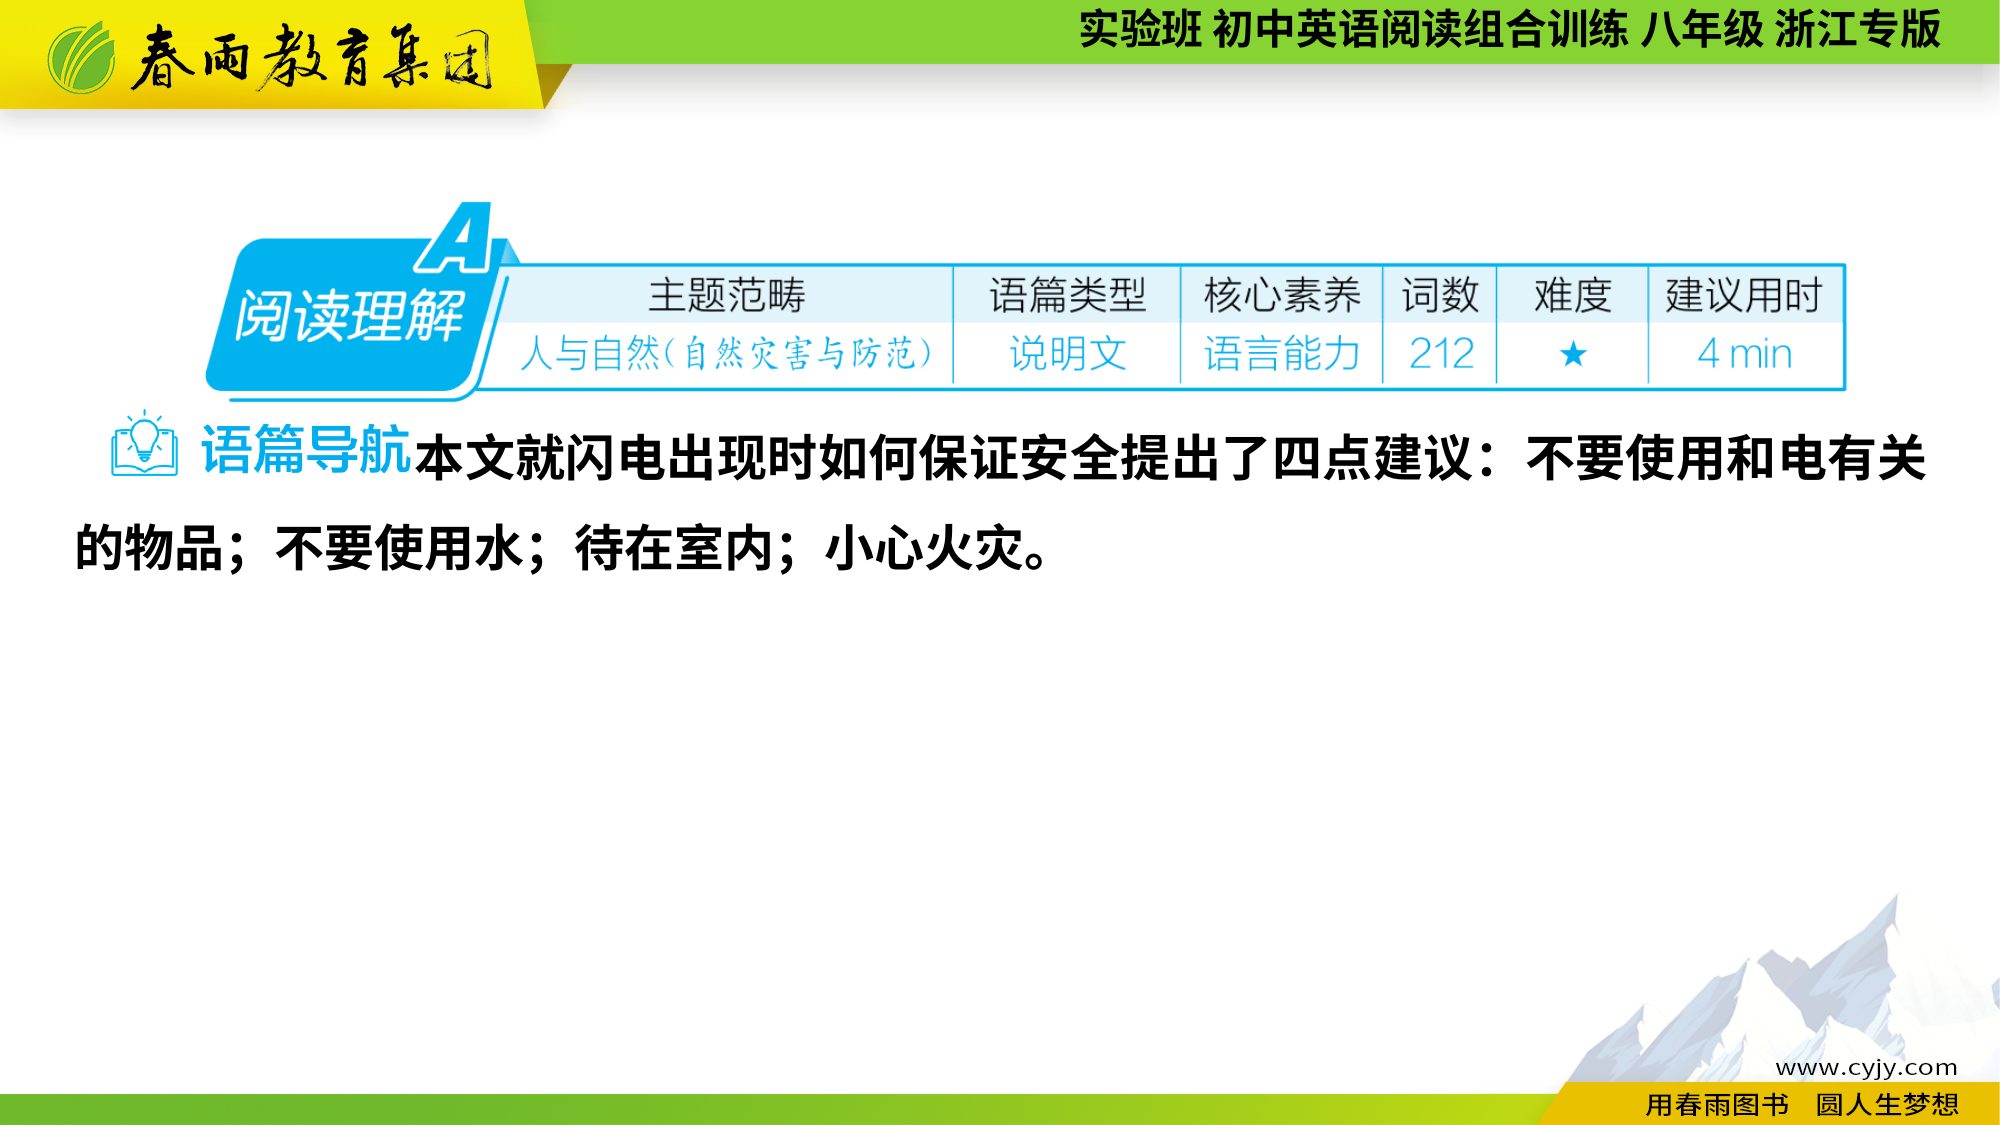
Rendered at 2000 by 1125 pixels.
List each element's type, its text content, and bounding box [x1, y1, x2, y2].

picture [0, 0, 2000, 1125]
list 本文就闪电出现时如何保证安全提出了四点建议：不要使用和电有关的物品；不要使用水；待在室内；小心火灾。 [59, 388, 1944, 575]
